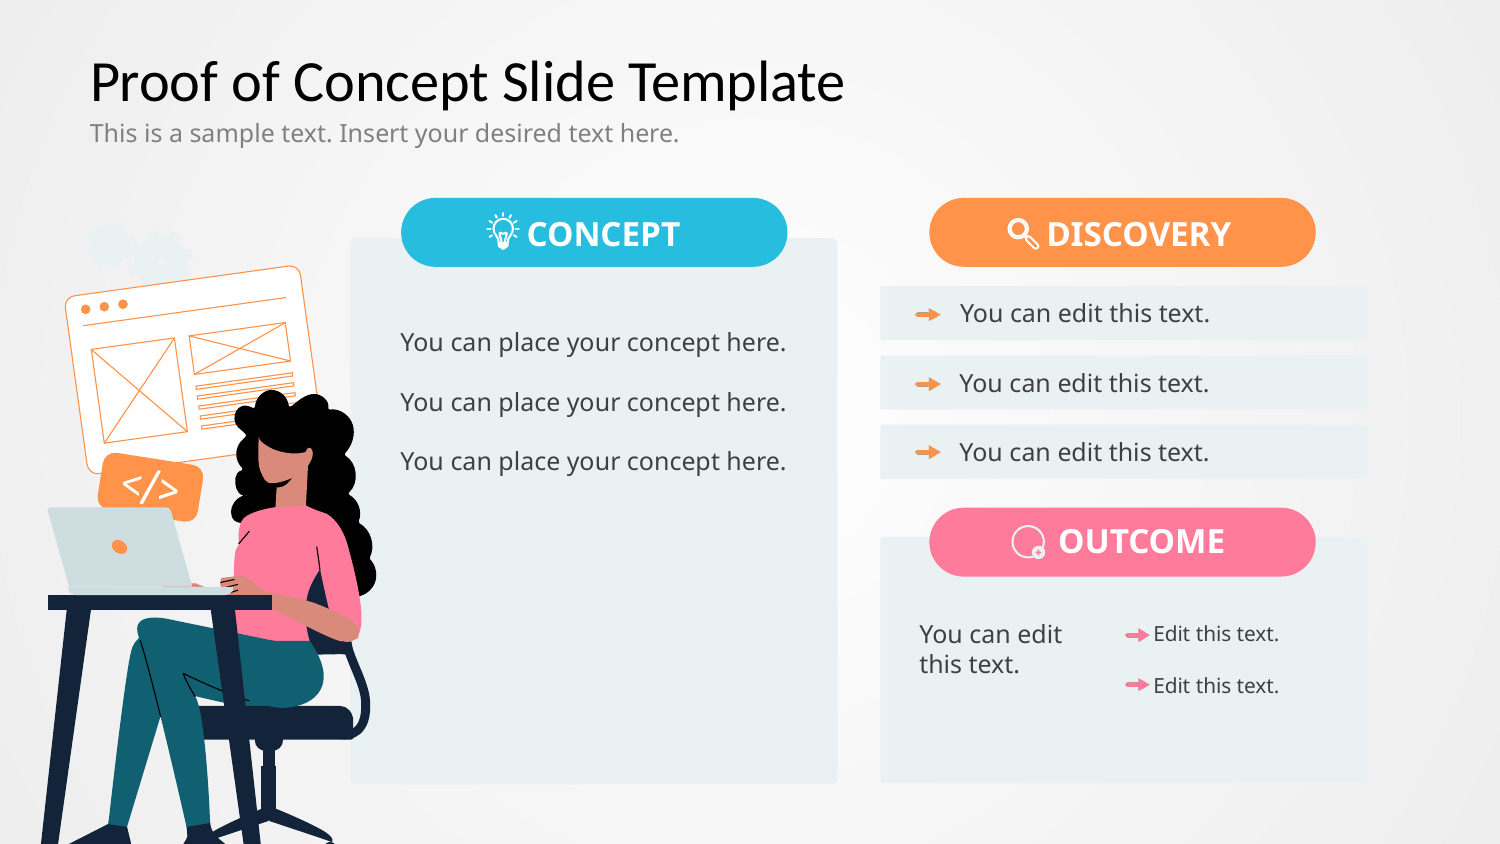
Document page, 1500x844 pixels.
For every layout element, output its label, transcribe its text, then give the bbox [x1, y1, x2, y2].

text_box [1012, 525, 1046, 560]
text_box [927, 505, 1318, 579]
picture [915, 308, 941, 322]
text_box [1008, 218, 1039, 249]
text_box You can place your concept here. You can place your concept here. You can place your concept here. [385, 318, 802, 484]
text_box [399, 195, 790, 269]
text_box You can edit this text. [944, 429, 1225, 474]
list This is a sample text. Insert your desired text here. [74, 110, 1075, 173]
text_box Edit this text. [1138, 665, 1295, 705]
text_box You can edit this text. [904, 611, 1087, 686]
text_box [39, 218, 377, 844]
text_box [487, 212, 520, 250]
picture [915, 445, 941, 459]
text_box CONCEPT [467, 205, 740, 261]
picture [915, 377, 941, 391]
text_box OUTCOME [1005, 513, 1278, 568]
text_box You can edit this text. [945, 290, 1226, 336]
text_box DISCOVERY [1002, 205, 1275, 261]
text_box [878, 422, 1371, 481]
picture [1124, 677, 1151, 691]
text_box [927, 195, 1318, 269]
text_box You can edit this text. [944, 359, 1225, 405]
picture [1124, 628, 1151, 642]
text_box [382, 236, 840, 787]
title Proof of Concept Slide Template [75, 33, 1425, 122]
text_box [878, 353, 1371, 412]
text_box [878, 283, 1371, 343]
text_box [878, 534, 1371, 786]
text_box Edit this text. [1138, 613, 1295, 653]
